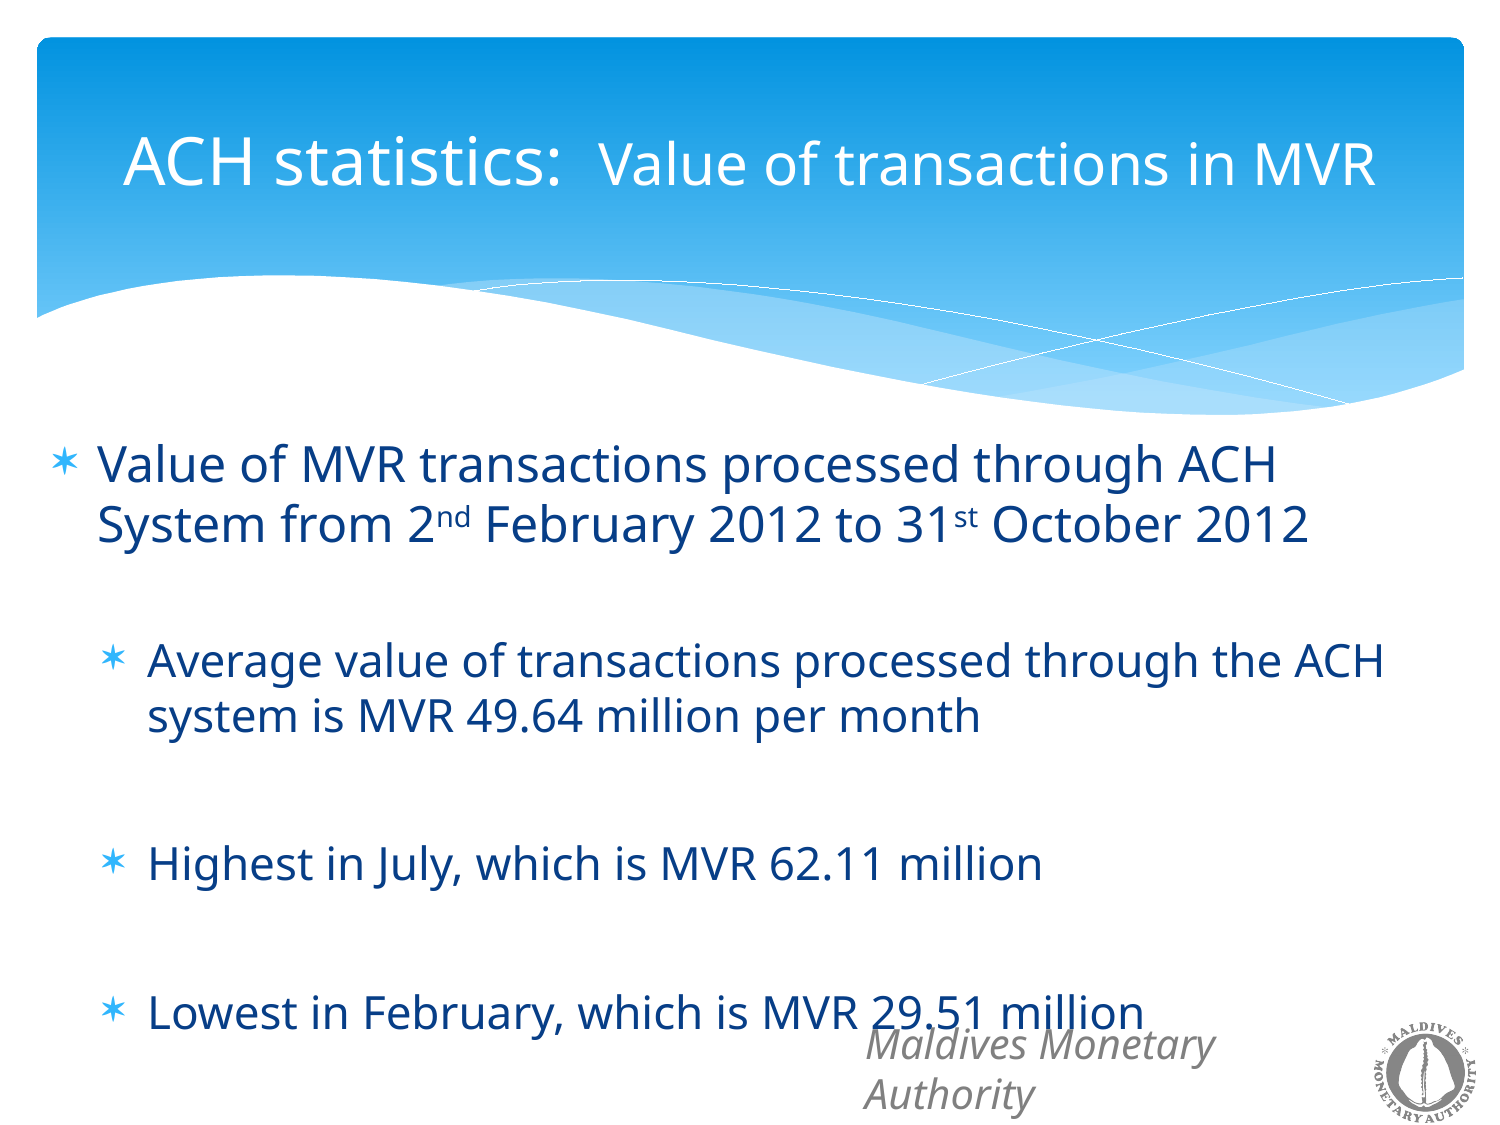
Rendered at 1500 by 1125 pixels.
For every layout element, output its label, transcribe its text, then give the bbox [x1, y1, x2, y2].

title ACH statistics: Value of transactions in MVR [75, 55, 1425, 261]
list Value of MVR transactions processed through ACH System from 2nd February 2012 to 31st October 2012 Average value of transactions processed through the ACH system is MVR 49.64 million per month Highest in July, which is MVR 62.11 million Lowest in February, which is MVR 29.51 million [37, 425, 1463, 1050]
footer Maldives Monetary Authority [849, 1037, 1368, 1098]
picture [1374, 1022, 1476, 1123]
